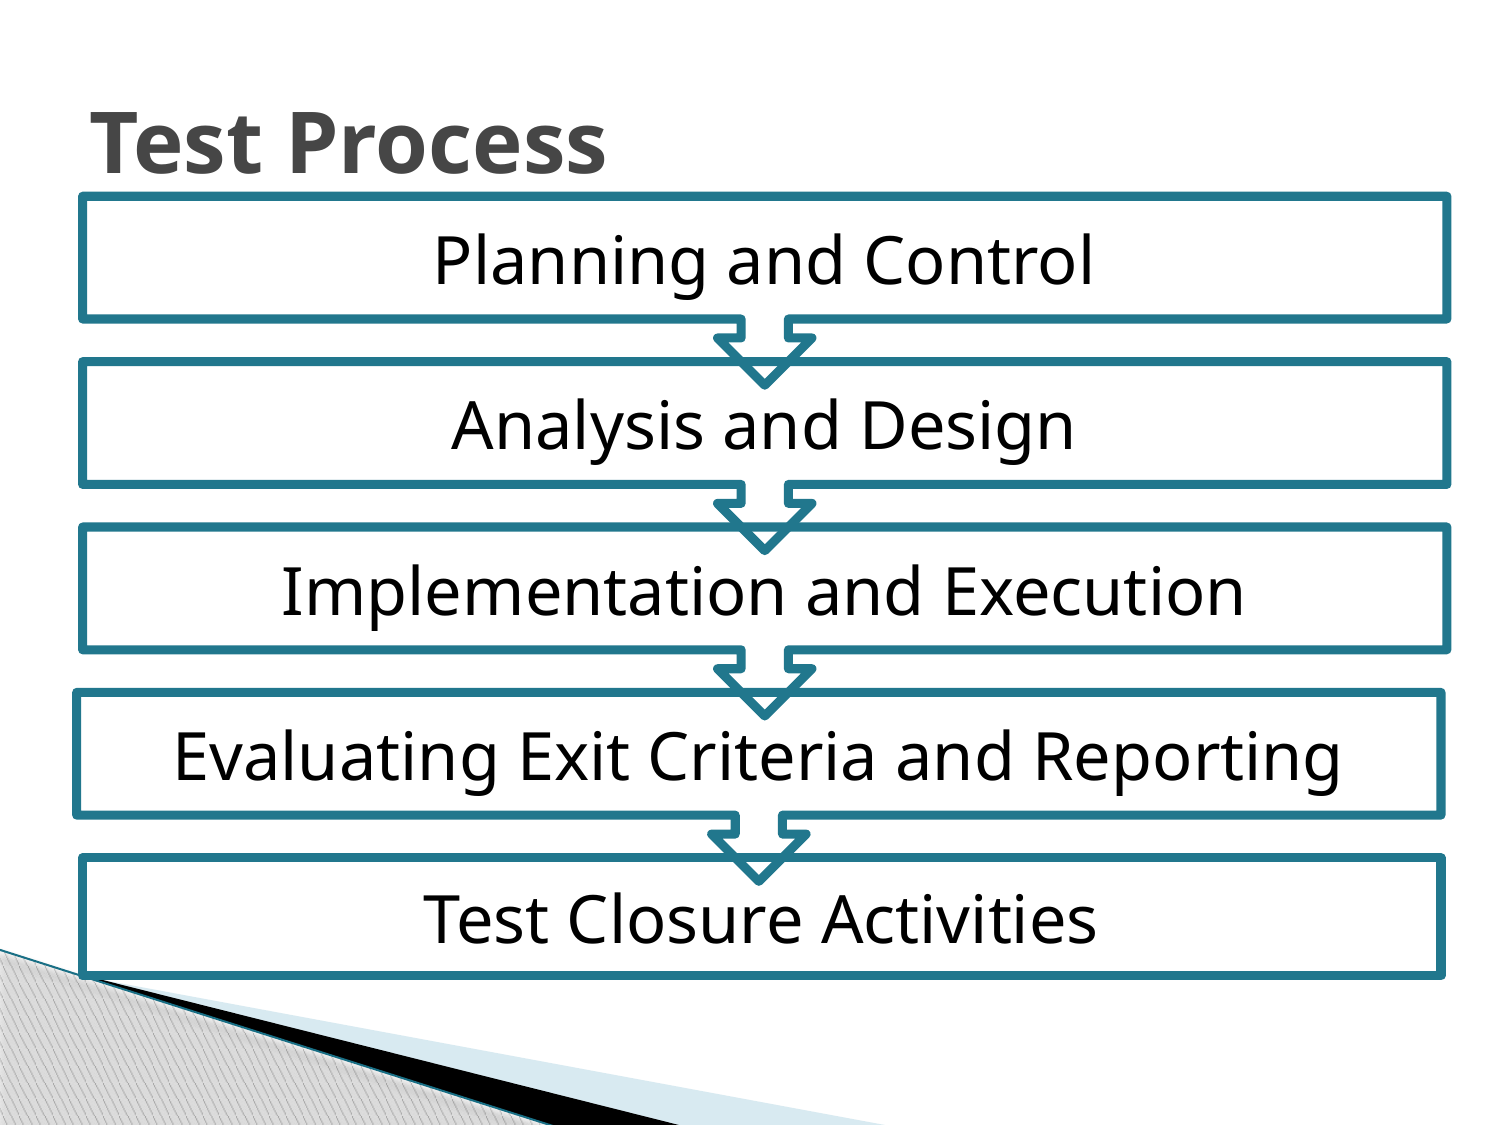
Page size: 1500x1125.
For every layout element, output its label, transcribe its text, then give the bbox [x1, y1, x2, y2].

text_box Implementation and Execution [78, 522, 1452, 687]
text_box Planning and Control [78, 191, 1452, 357]
text_box Analysis and Design [78, 357, 1452, 522]
text_box Evaluating Exit Criteria and Reporting [72, 687, 1446, 853]
text_box Test Closure Activities [78, 853, 1446, 980]
title Test Process [75, 45, 1425, 233]
